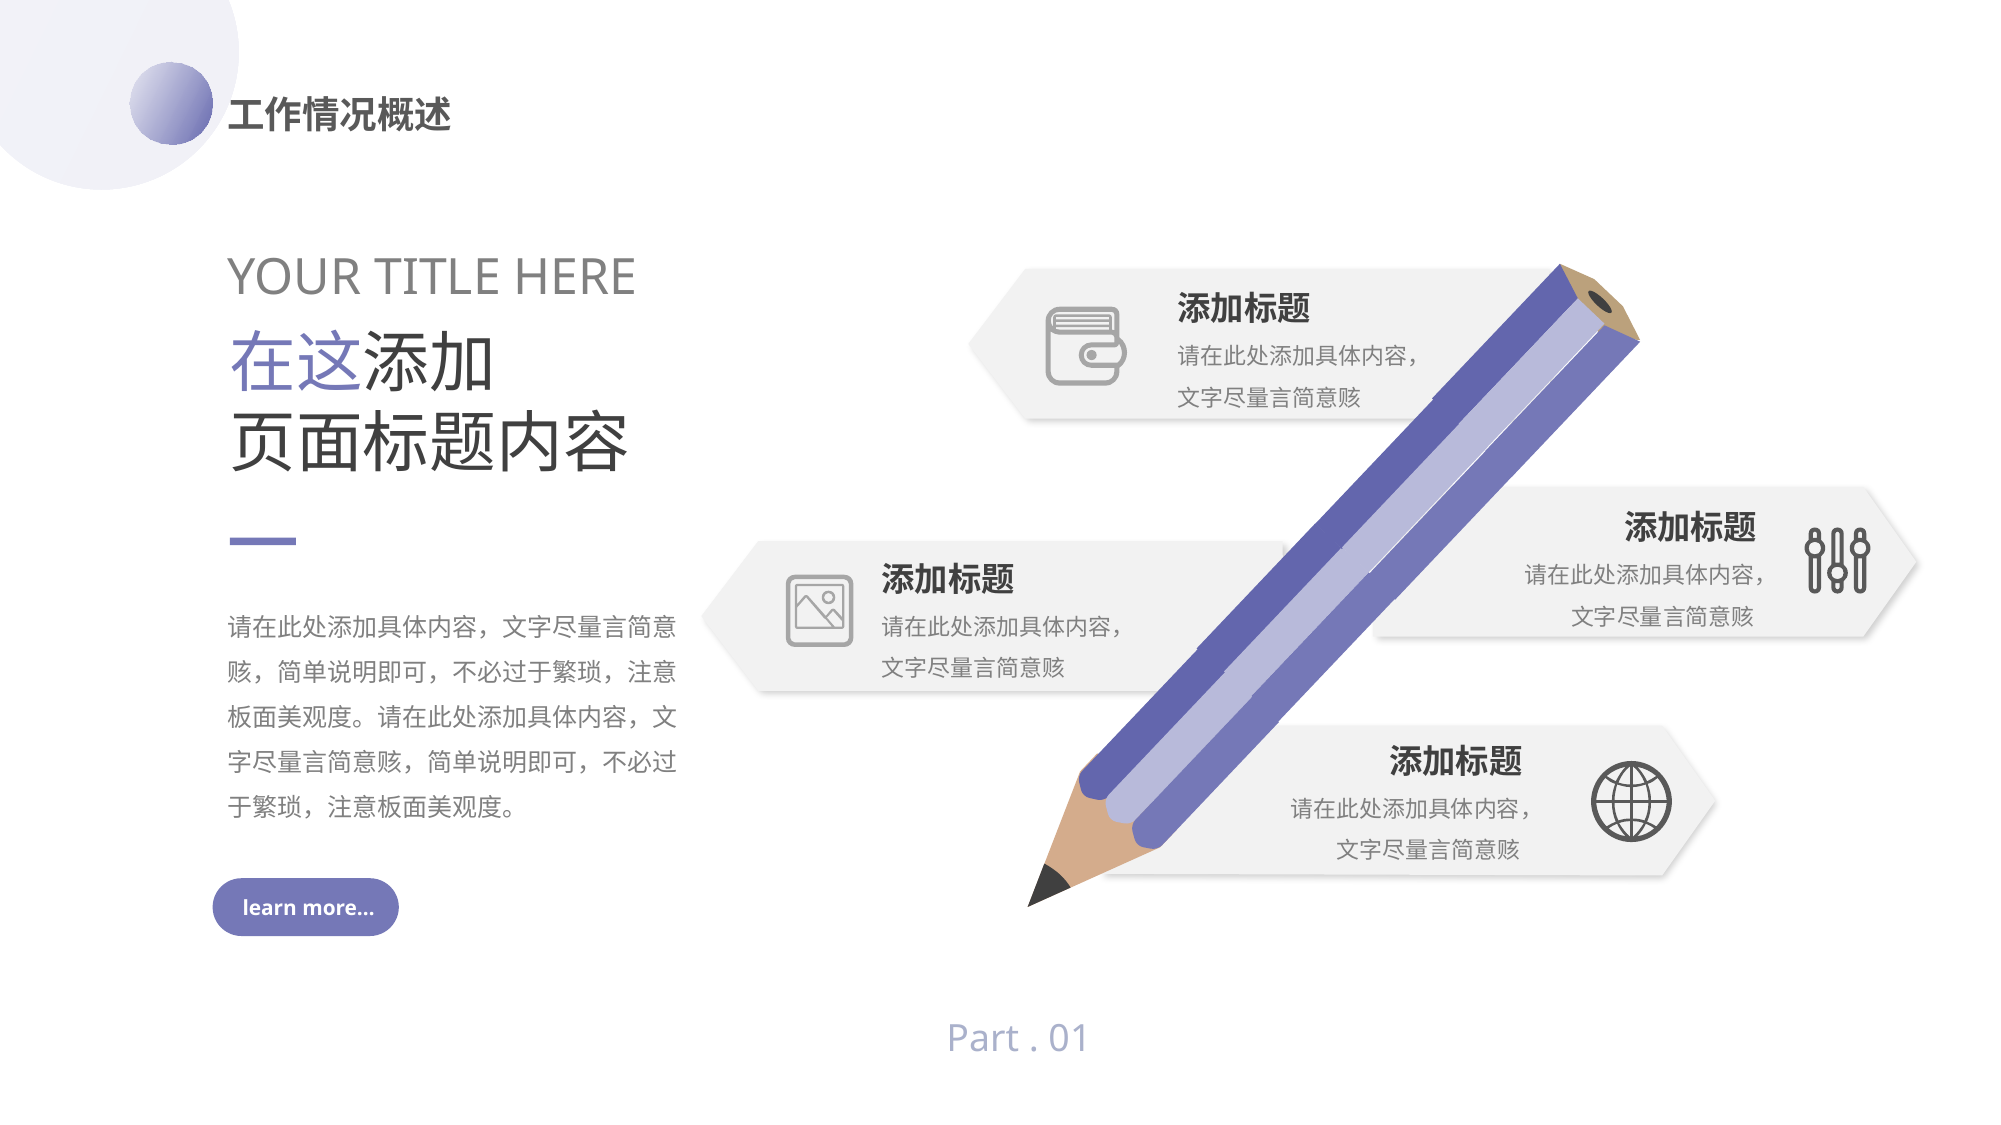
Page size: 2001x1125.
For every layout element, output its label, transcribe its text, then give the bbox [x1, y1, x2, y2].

text_box 在这添加 页面标题内容 [214, 312, 645, 487]
text_box YOUR TITLE HERE [212, 236, 735, 288]
text_box [128, 60, 212, 146]
text_box [229, 537, 297, 546]
text_box 请在此处添加具体内容，文字尽量言简意赅，简单说明即可，不必过于繁琐，注意板面美观度。请在此处添加具体内容，文字尽量言简意赅，简单说明即可，不必过于繁琐，注意板面美观度。 [212, 589, 696, 829]
text_box [220, 878, 391, 887]
text_box Part . 01 [931, 997, 1154, 1075]
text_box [701, 265, 1917, 950]
text_box 工作情况概述 [212, 84, 626, 144]
text_box learn more… [214, 887, 403, 928]
text_box [221, 928, 390, 937]
text_box [0, 0, 240, 191]
